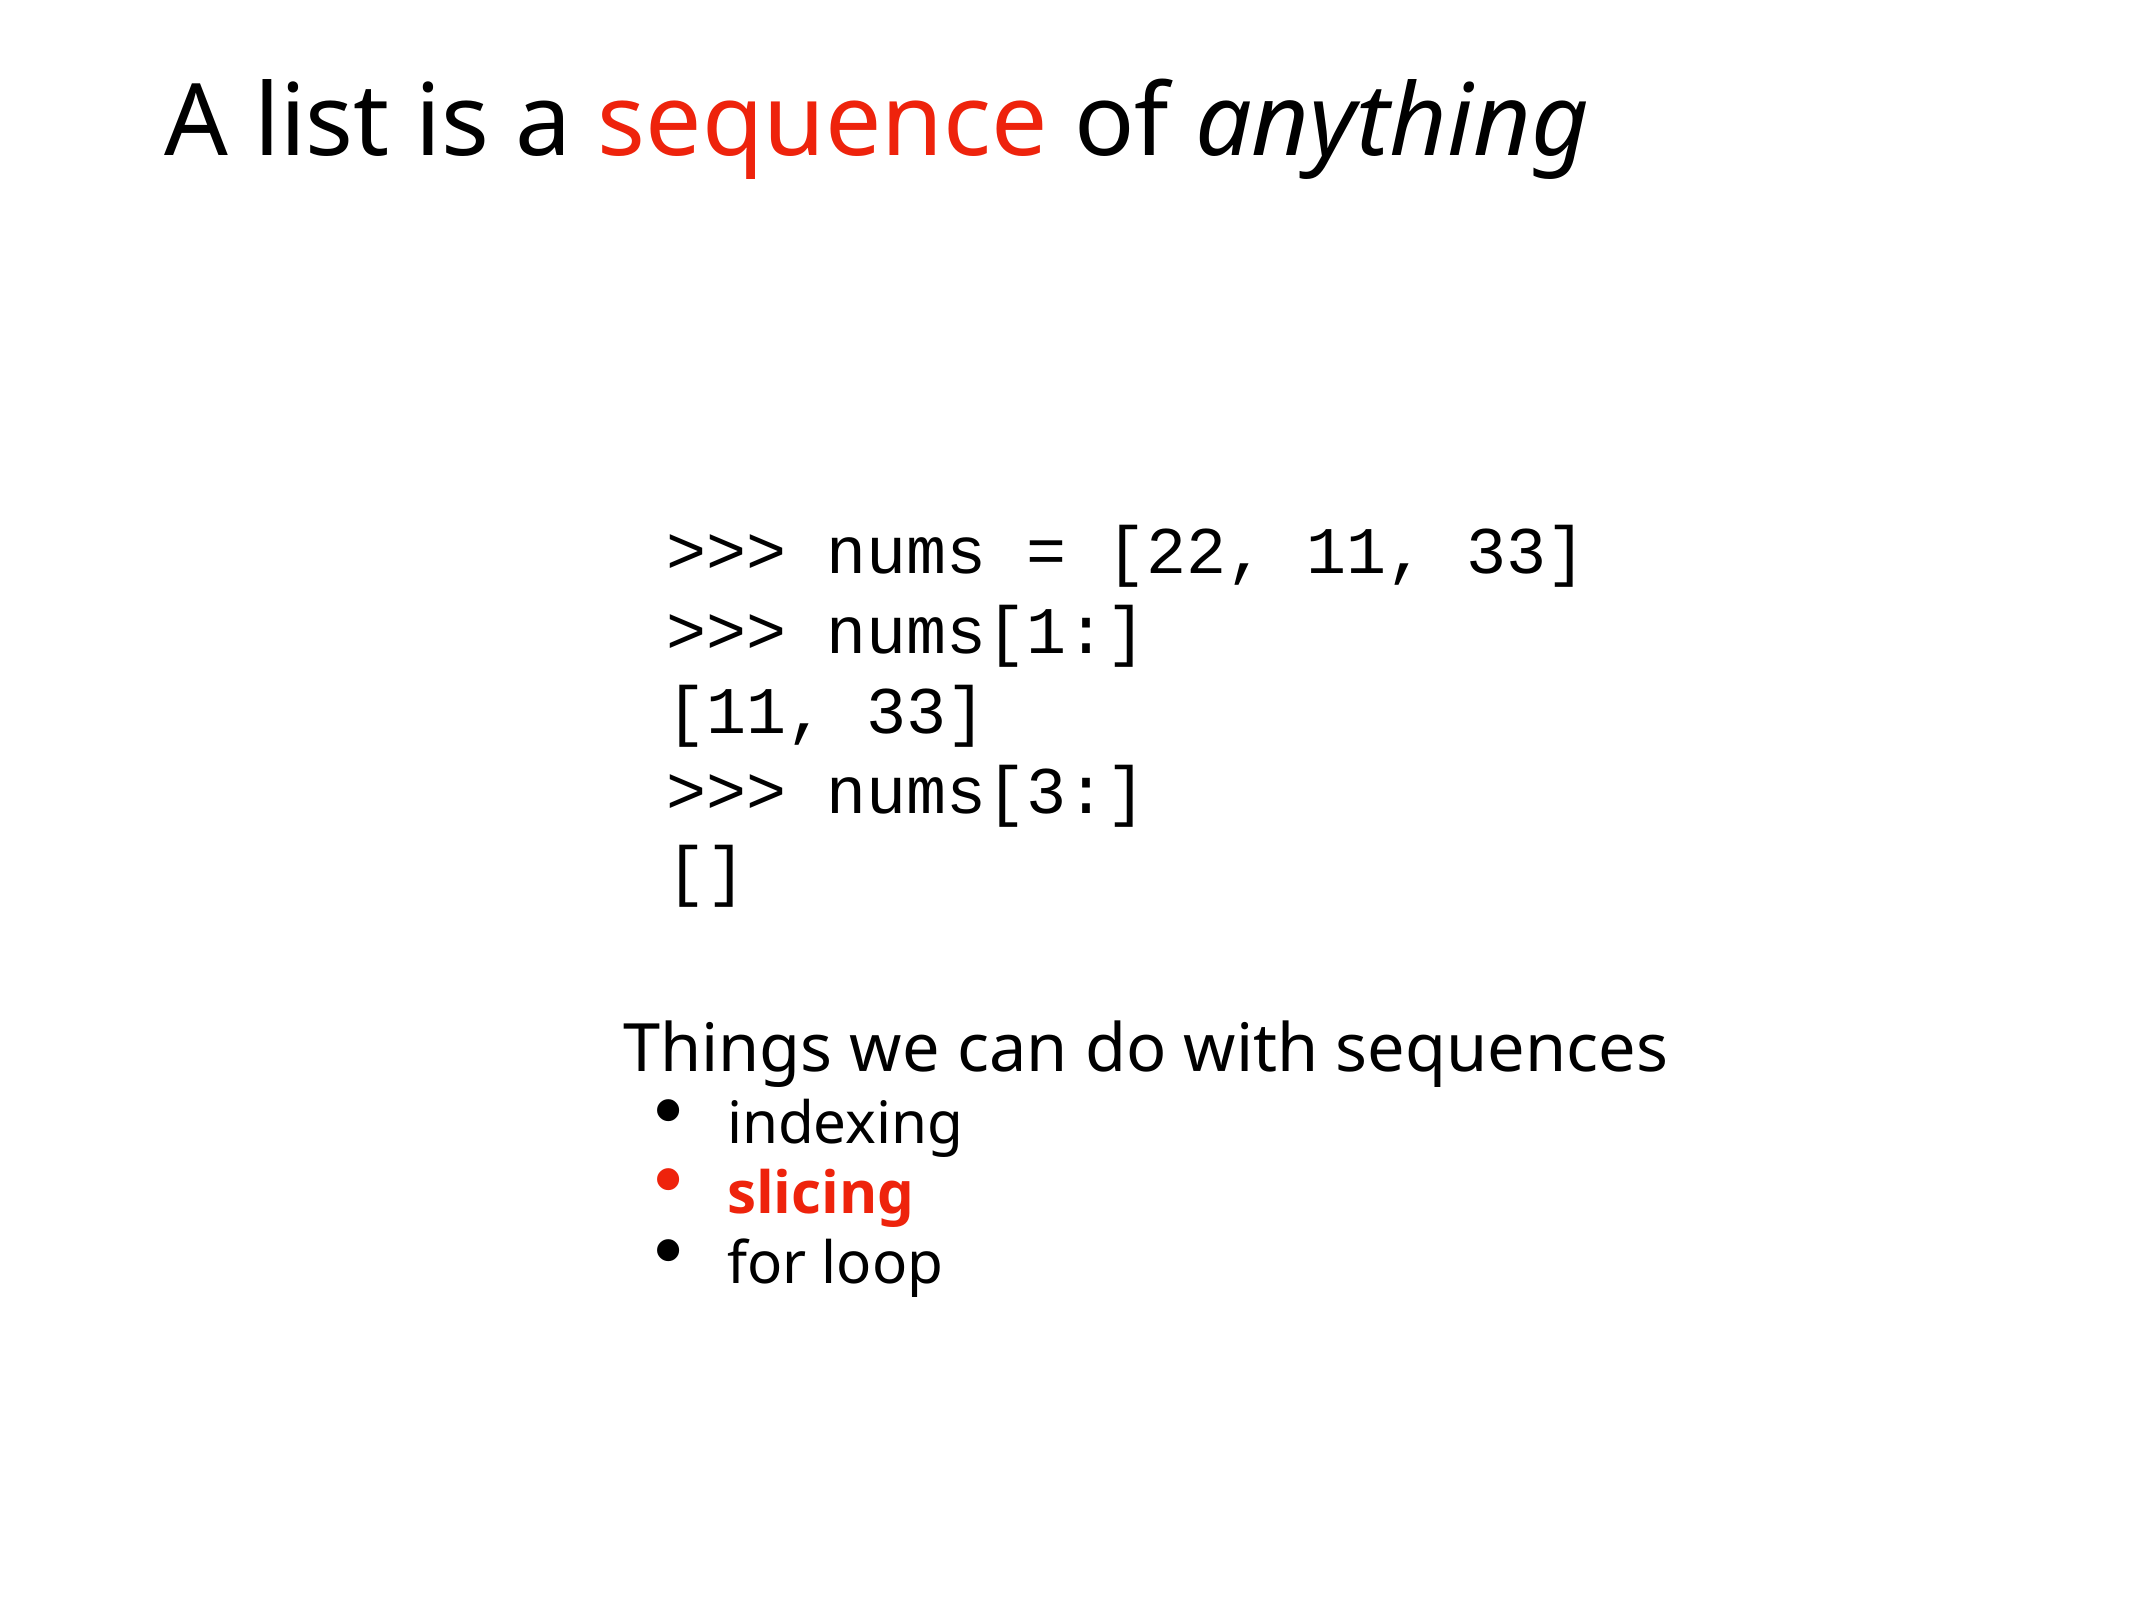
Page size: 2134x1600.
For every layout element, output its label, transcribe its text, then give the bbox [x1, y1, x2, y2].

text_box >>> nums = [22, 11, 33] >>> nums[1:] [11, 33] >>> nums[3:] [] [658, 418, 1596, 916]
title A list is a sequence of anything [155, 41, 1978, 191]
text_box Things we can do with sequences indexing slicing for loop [614, 996, 1678, 1304]
